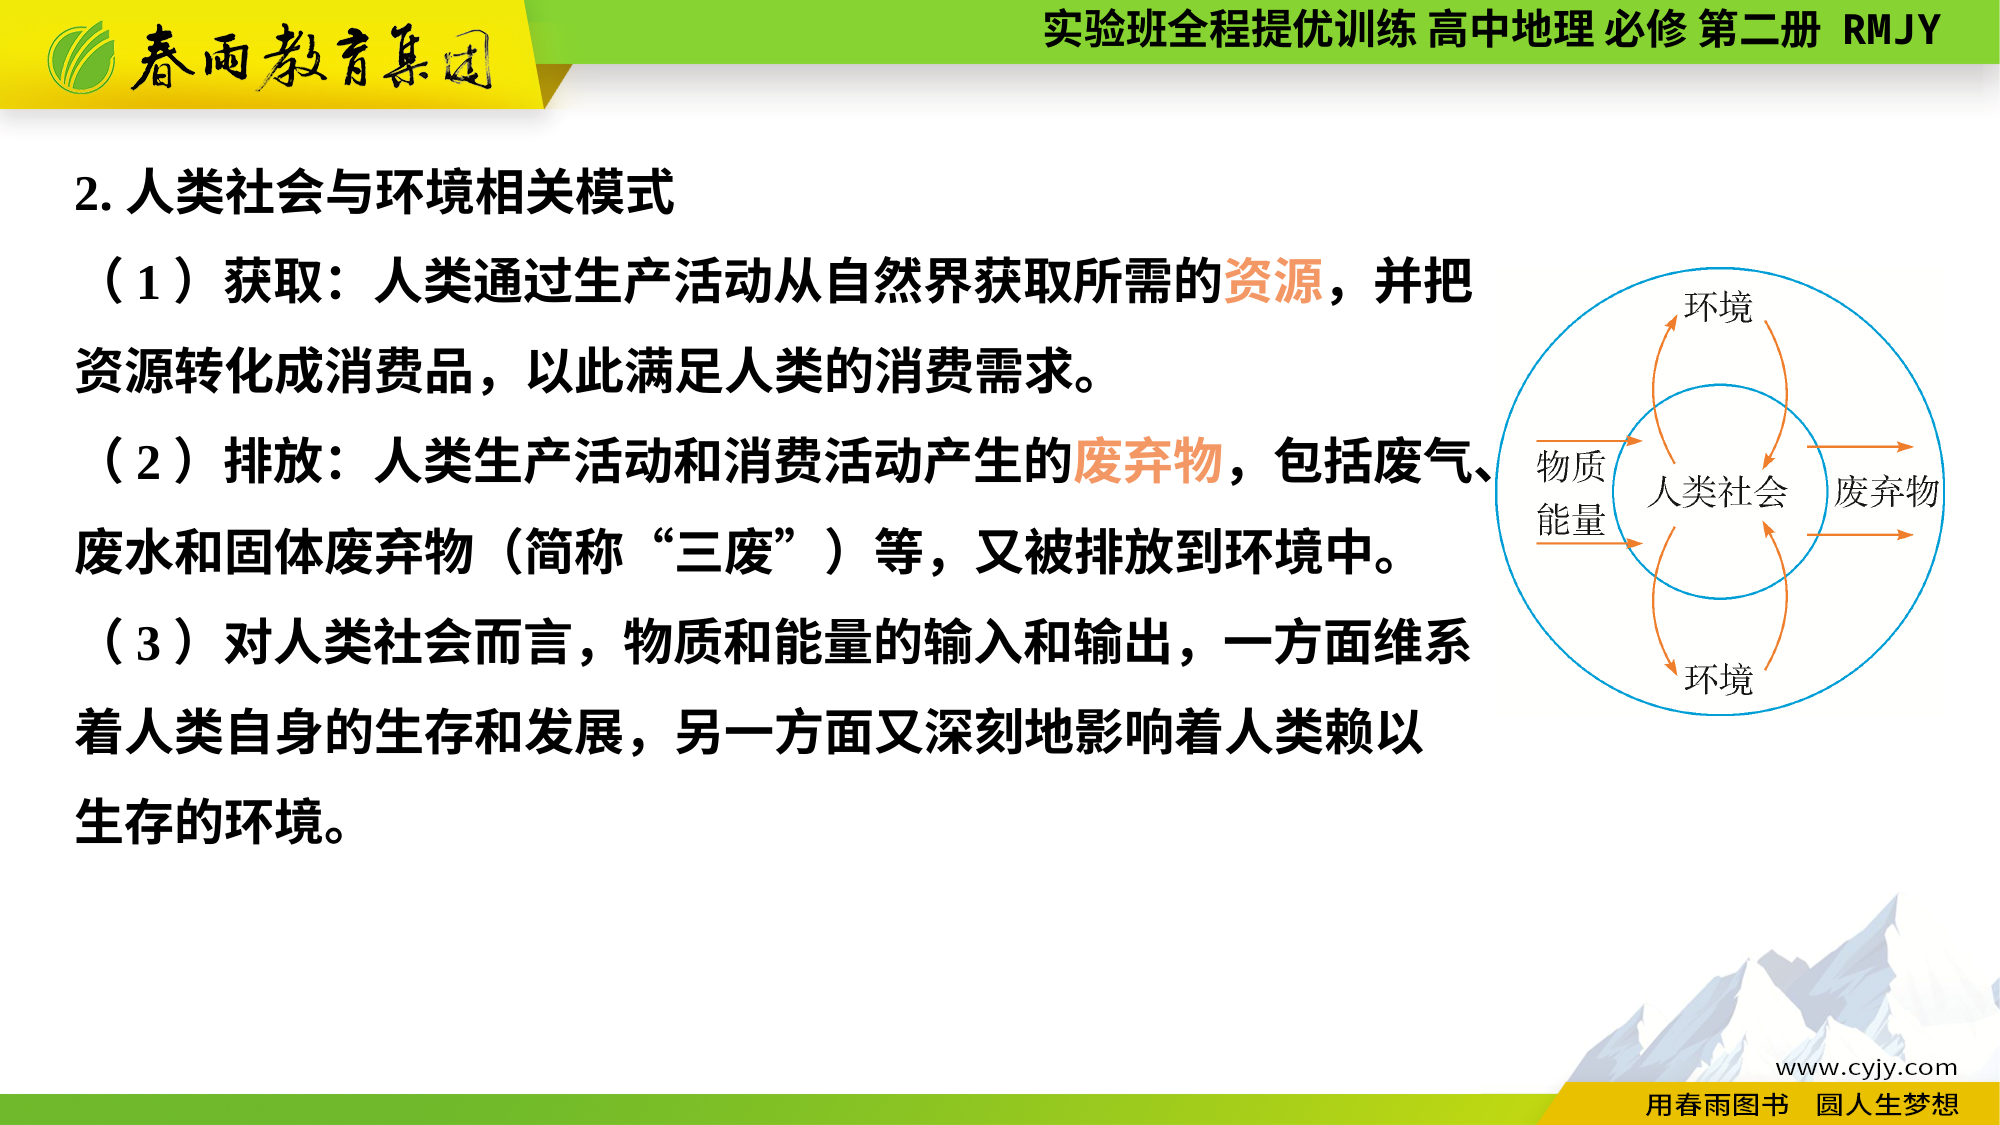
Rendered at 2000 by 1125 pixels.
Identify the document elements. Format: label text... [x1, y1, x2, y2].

picture [0, 0, 2000, 1125]
list 2.人类社会与环境相关模式 （1）获取：人类通过生产活动从自然界获取所需的资源，并把 资源转化成消费品，以此满足人类的消费需求。 （2）排放：人类生产活动和消费活动产生的废弃物，包括废气、 废水和固体废弃物（简称“三废”）等，又被排放到环境中。 （3）对人类社会而言，物质和能量的输入和输出，一方面维系 着人类自身的生存和发展，另一方面又深刻地影响着人类赖以 生存的环境。 [59, 122, 1944, 865]
